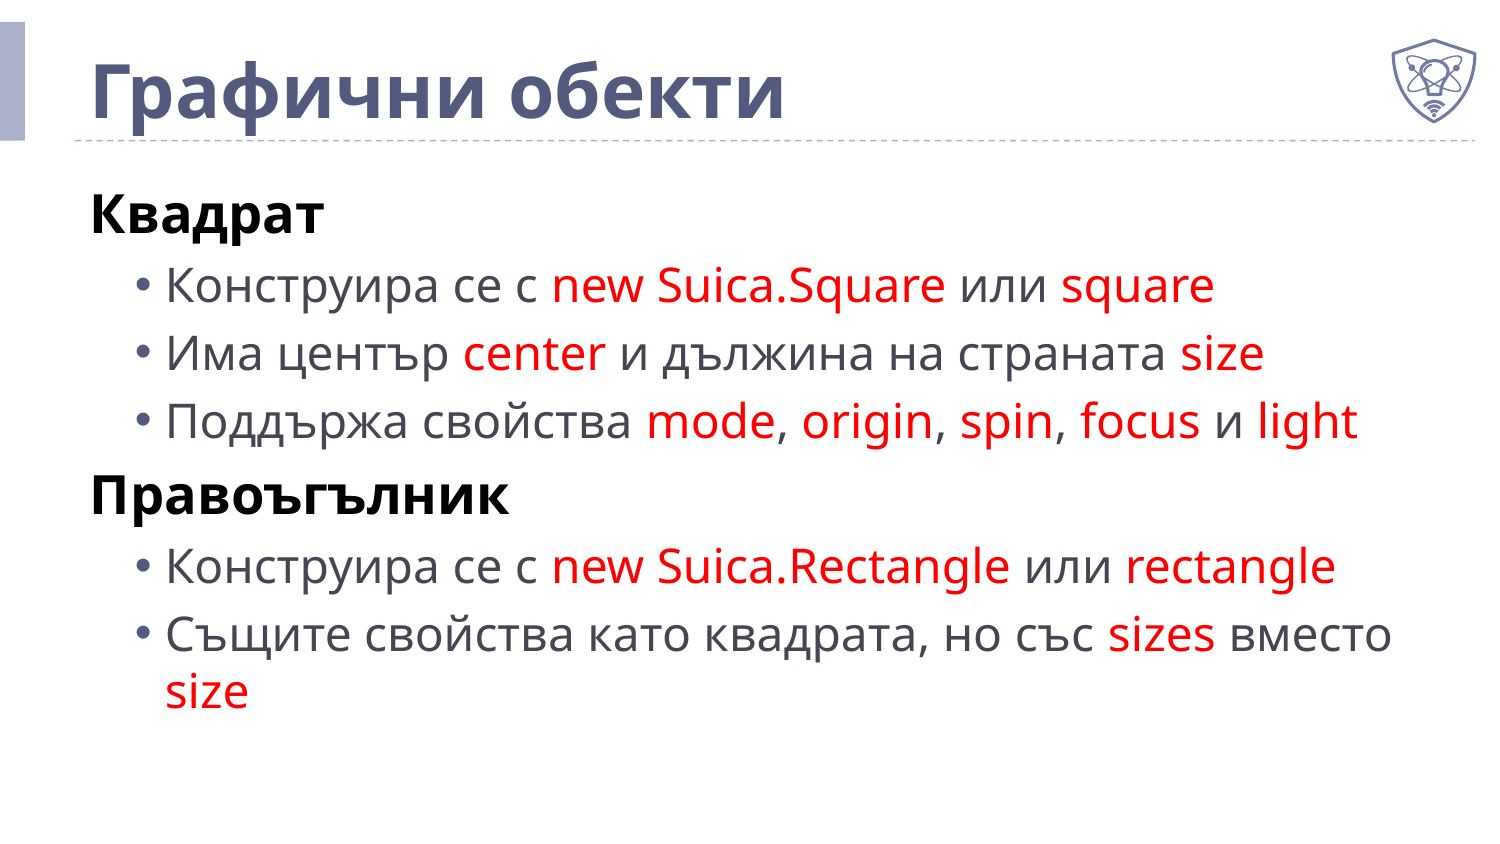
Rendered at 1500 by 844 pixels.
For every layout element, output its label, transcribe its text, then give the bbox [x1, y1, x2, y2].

list Квадрат Конструира се с new Suica.Square или square Има център center и дължина на страната size Поддържа свойства mode, origin, spin, focus и light Правоъгълник Конструира се с new Suica.Rectangle или rectangle Същите свойства като квадрата, но със sizes вместо size [75, 171, 1475, 835]
title Графични обекти [75, 18, 1475, 141]
